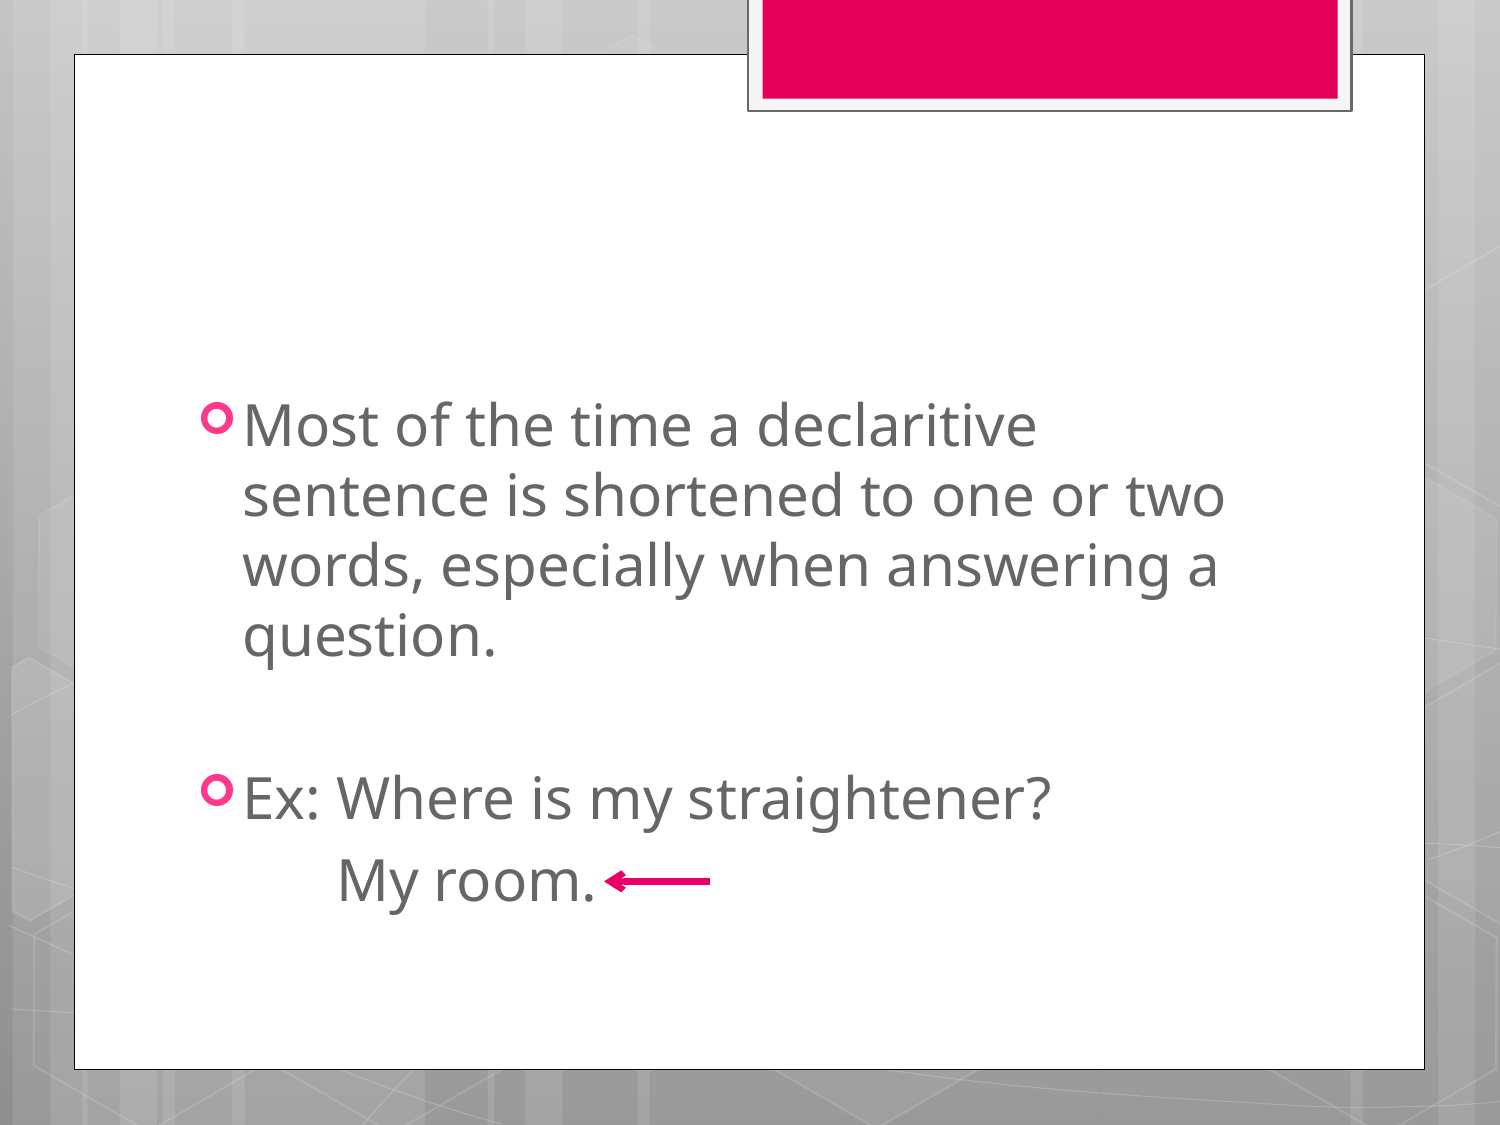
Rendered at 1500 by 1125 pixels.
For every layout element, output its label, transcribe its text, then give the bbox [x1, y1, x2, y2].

list Most of the time a declaritive sentence is shortened to one or two words, especially when answering a question. Ex: Where is my straightener? My room. [171, 381, 1283, 957]
